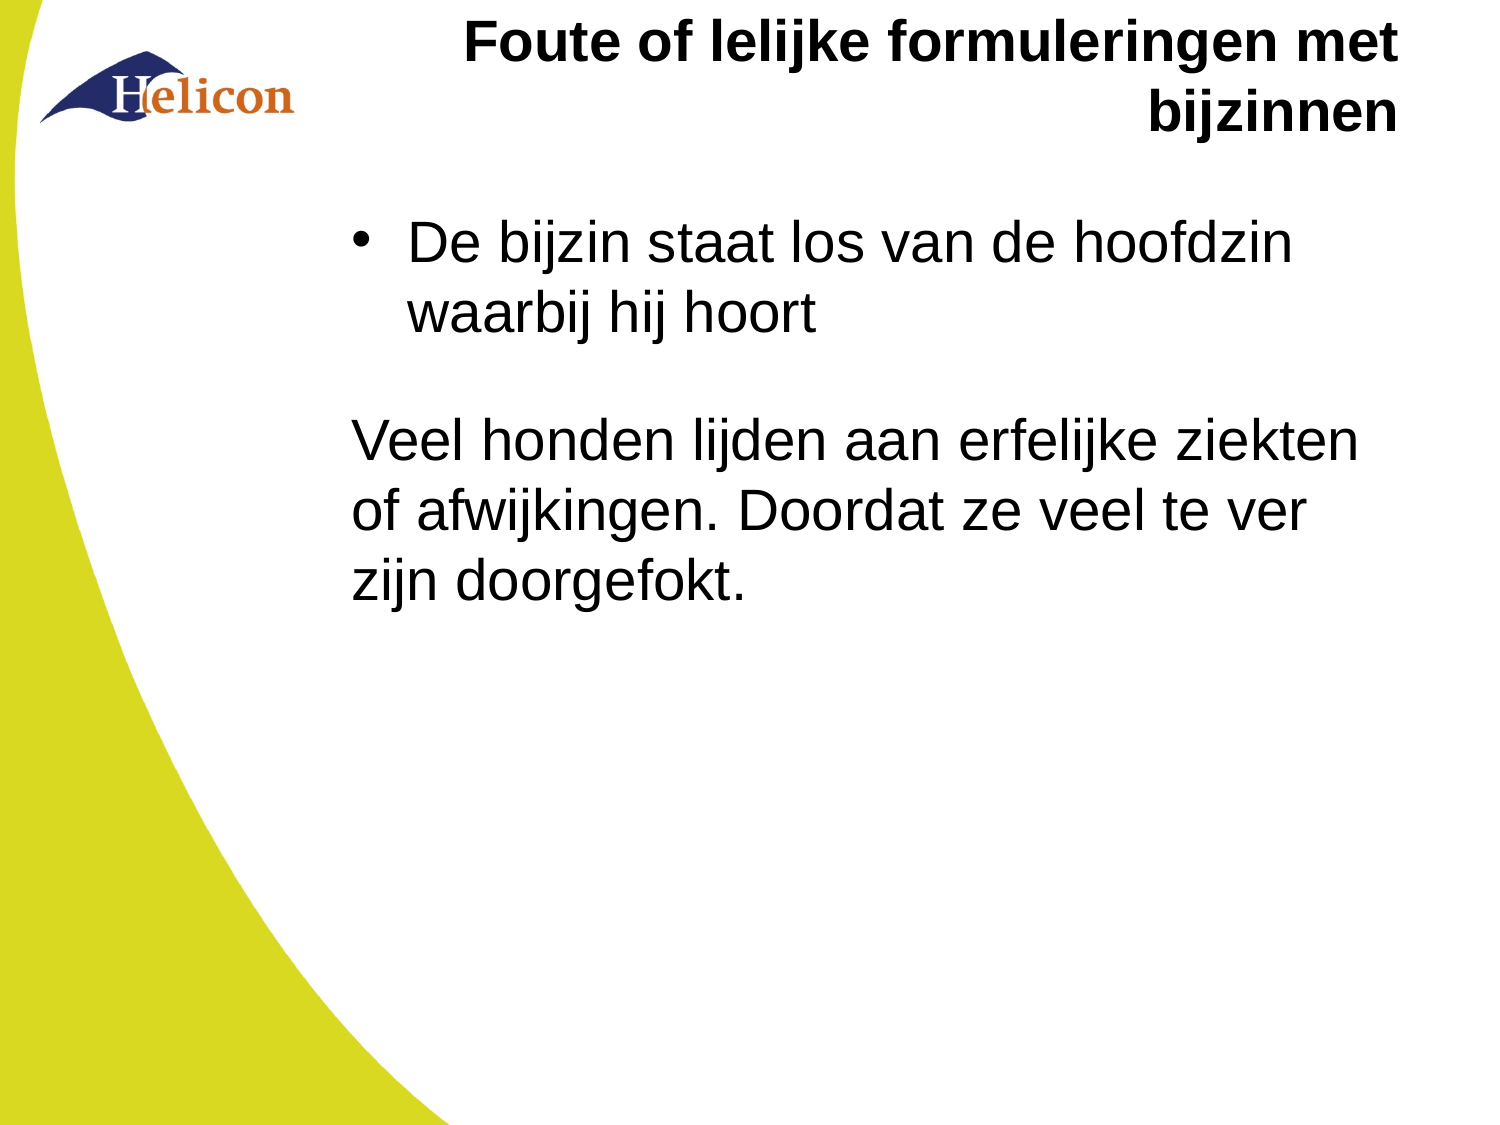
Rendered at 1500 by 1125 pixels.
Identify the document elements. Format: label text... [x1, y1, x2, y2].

list De bijzin staat los van de hoofdzin waarbij hij hoort Veel honden lijden aan erfelijke ziekten of afwijkingen. Doordat ze veel te ver zijn doorgefokt. [336, 196, 1425, 1005]
title Foute of lelijke formuleringen met bijzinnen [324, 54, 1415, 161]
picture [0, 0, 1500, 1125]
